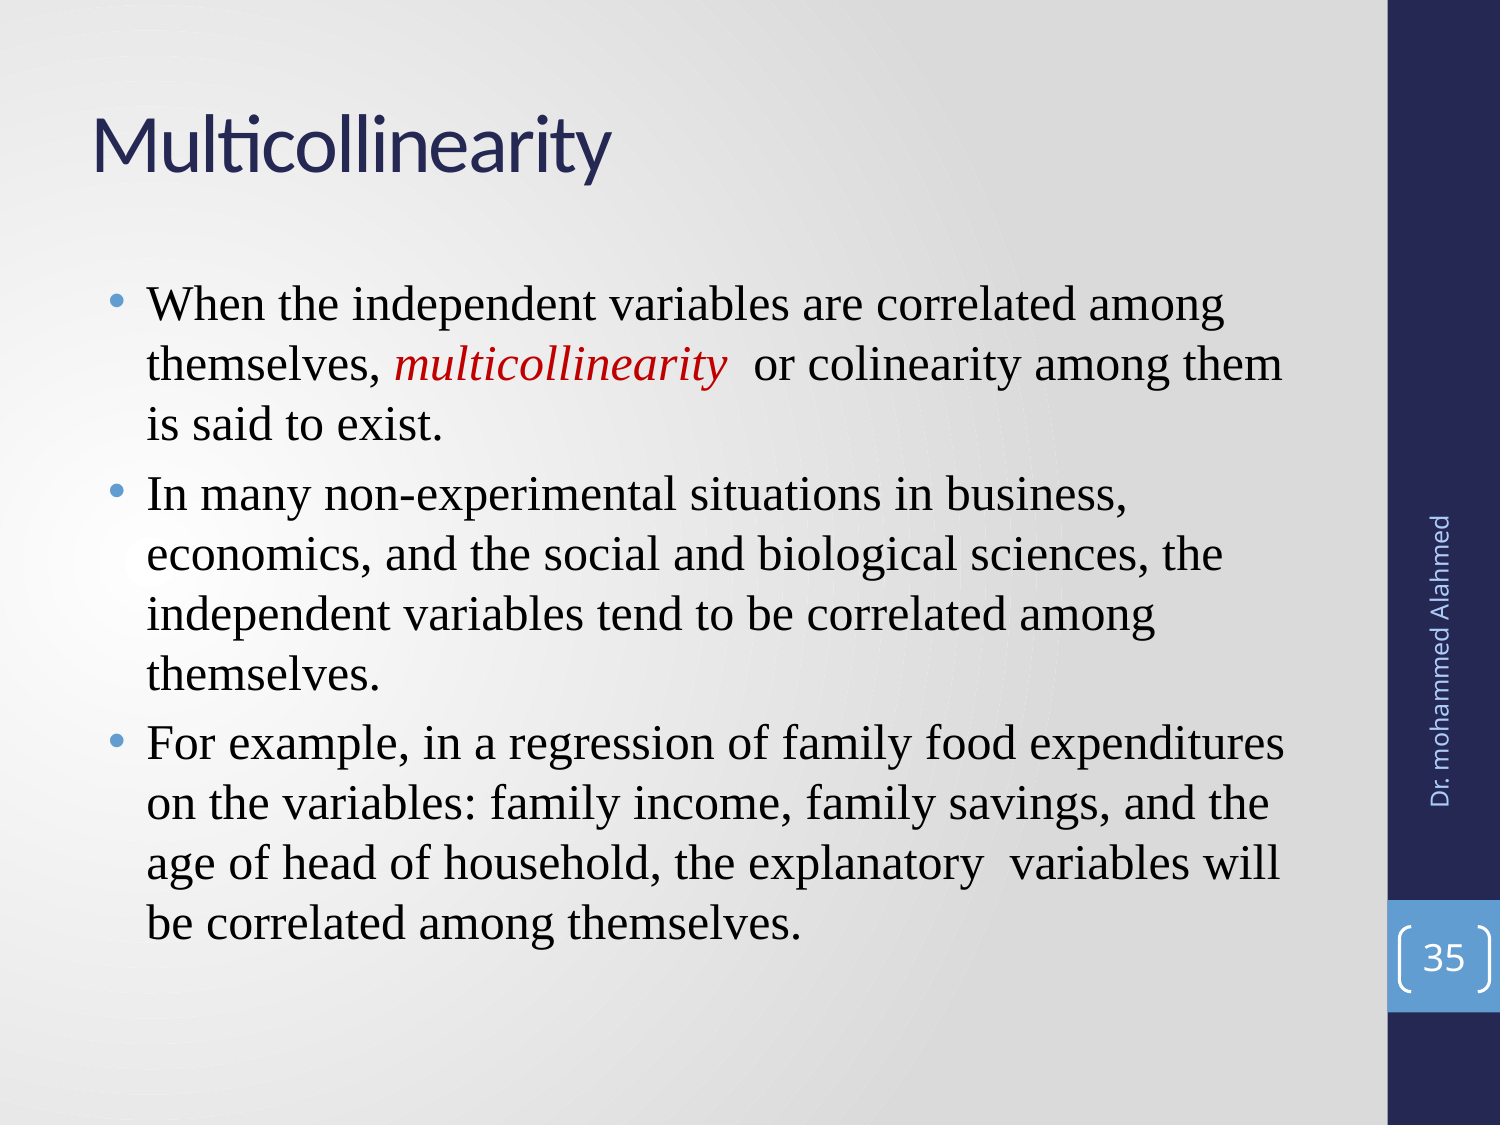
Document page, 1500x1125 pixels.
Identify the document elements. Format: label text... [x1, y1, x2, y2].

list When the independent variables are correlated among themselves, multicollinearity or colinearity among them is said to exist. In many non-experimental situations in business, economics, and the social and biological sciences, the independent variables tend to be correlated among themselves. For example, in a regression of family food expenditures on the variables: family income, family savings, and the age of head of household, the explanatory variables will be correlated among themselves. [75, 262, 1325, 1050]
slide_number 35 [1397, 925, 1492, 994]
footer Dr. mohammed Alahmed [1408, 500, 1469, 889]
title Multicollinearity [75, 45, 1325, 233]
